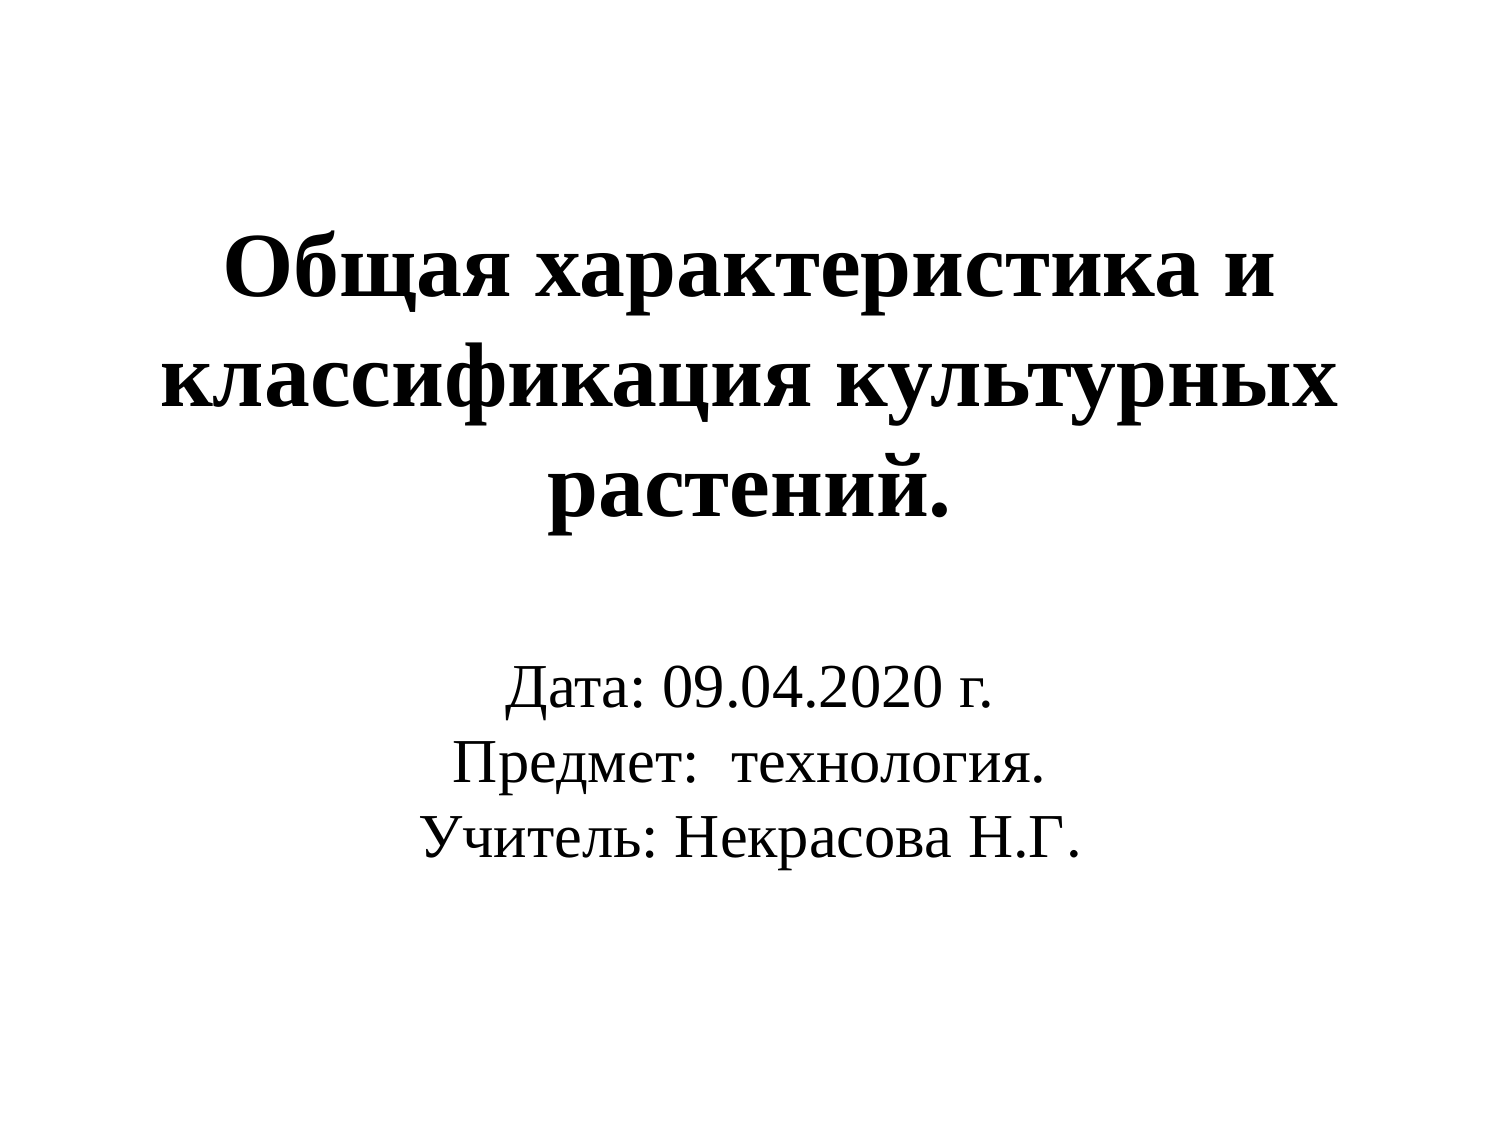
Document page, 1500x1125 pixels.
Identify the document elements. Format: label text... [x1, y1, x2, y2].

subtitle Дата: 09.04.2020 г. Предмет: технология. Учитель: Некрасова Н.Г. [225, 637, 1275, 925]
title Общая характеристика и классификация культурных растений. [112, 149, 1388, 591]
